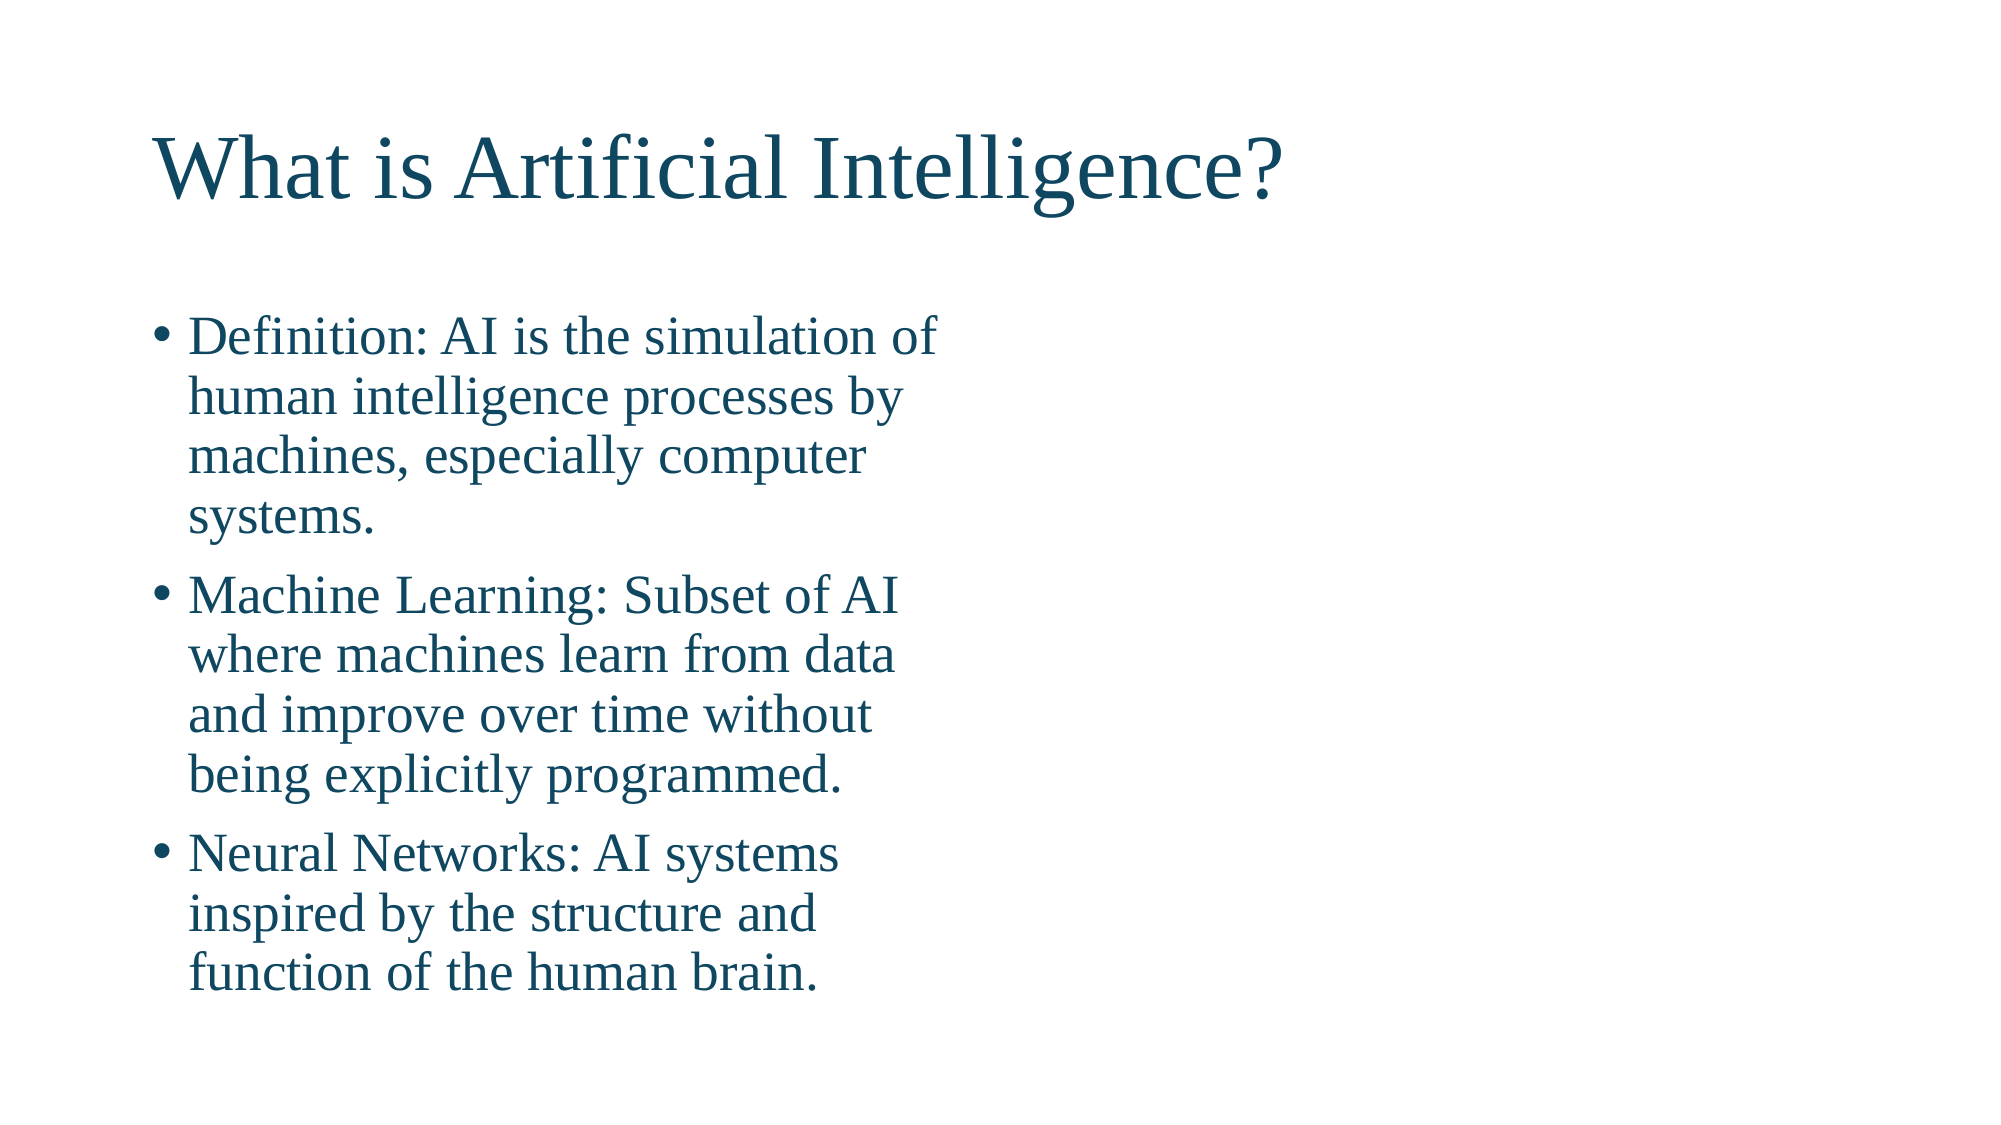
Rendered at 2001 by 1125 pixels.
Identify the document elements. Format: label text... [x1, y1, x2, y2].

list Definition: AI is the simulation of human intelligence processes by machines, especially computer systems. Machine Learning: Subset of AI where machines learn from data and improve over time without being explicitly programmed. Neural Networks: AI systems inspired by the structure and function of the human brain. [137, 299, 988, 1014]
title What is Artificial Intelligence? [137, 59, 1863, 278]
